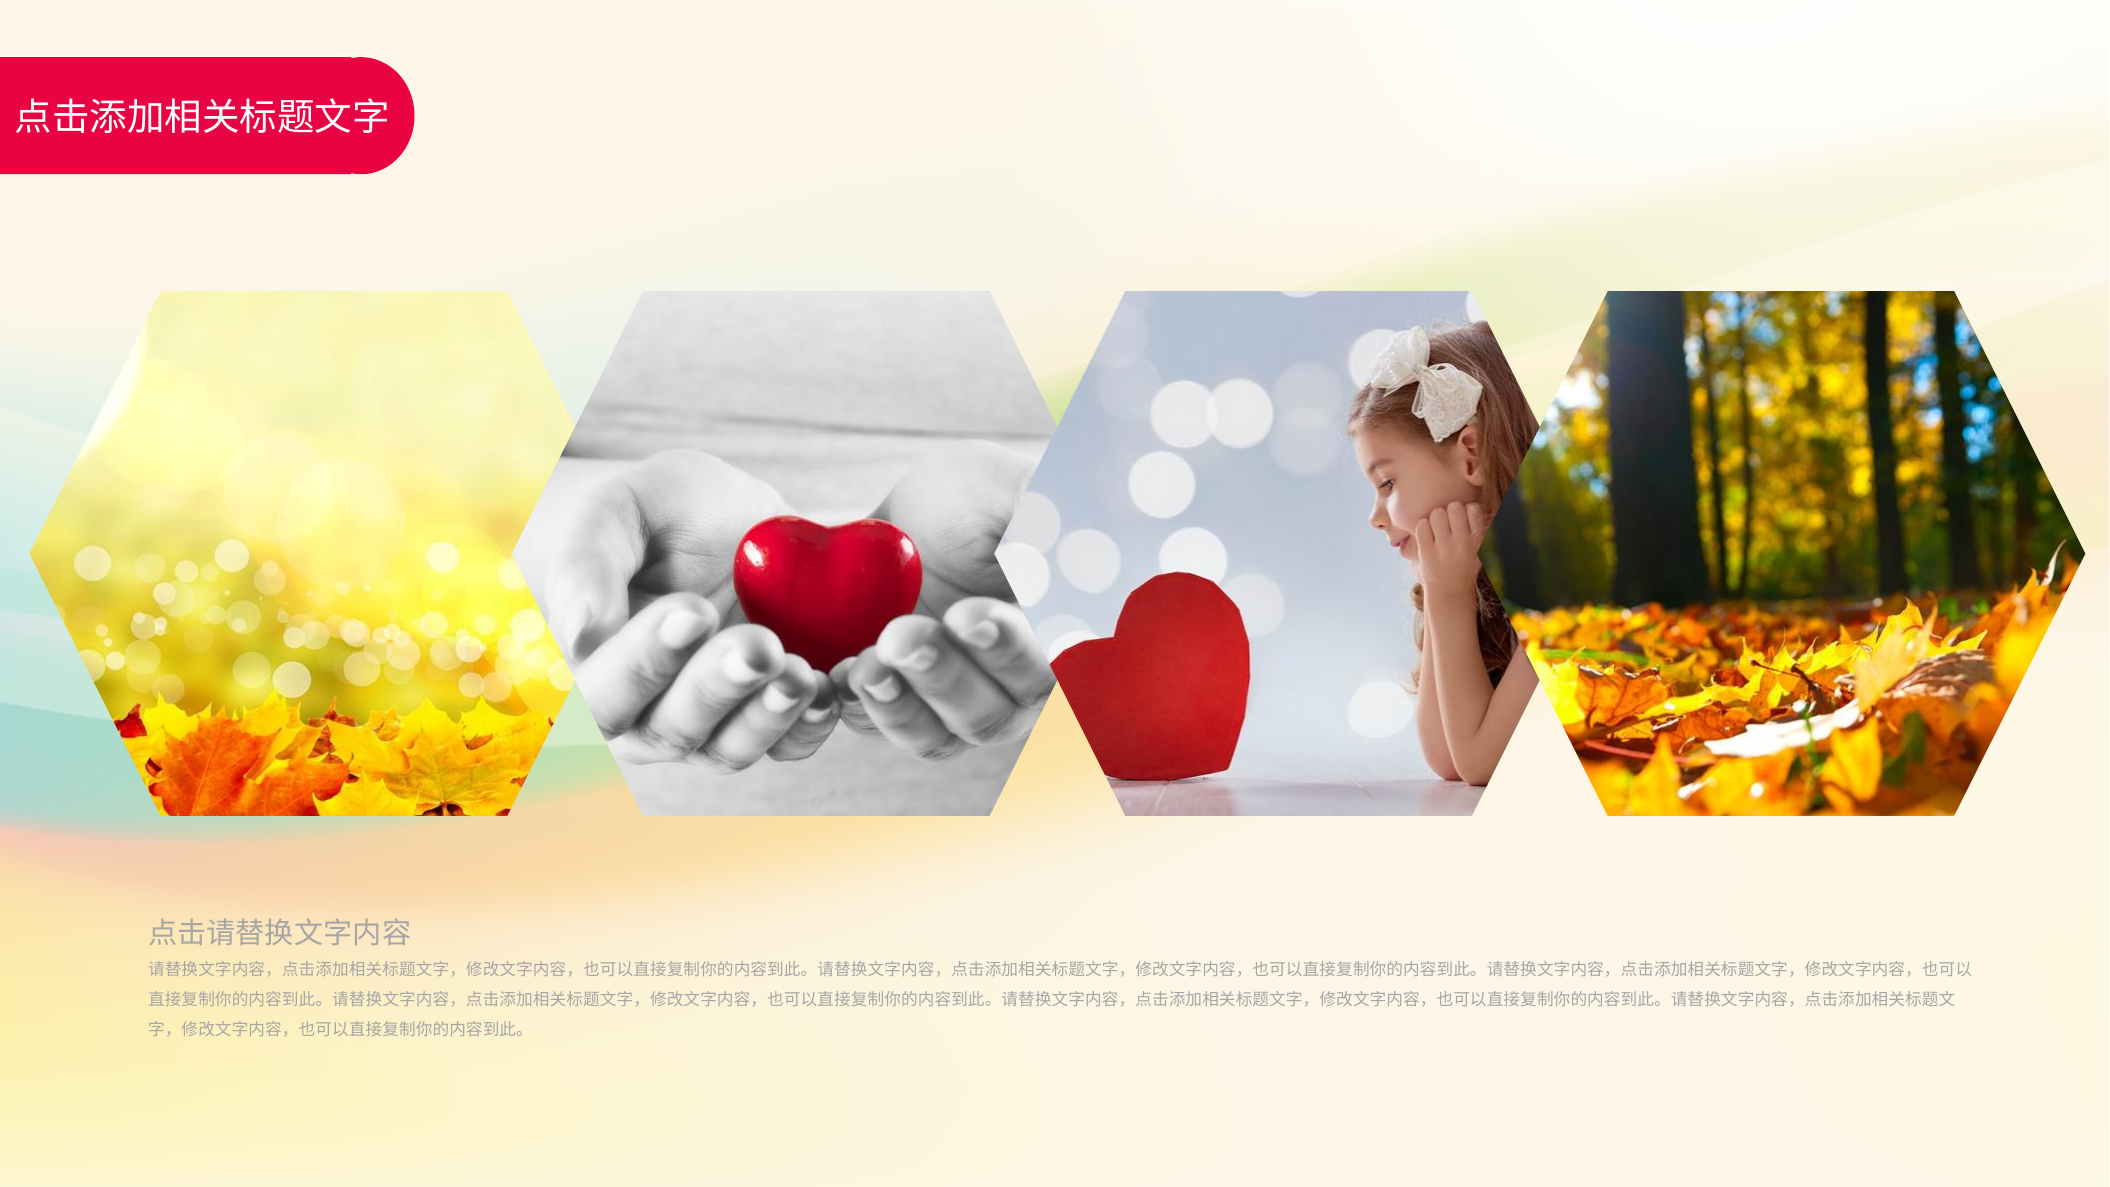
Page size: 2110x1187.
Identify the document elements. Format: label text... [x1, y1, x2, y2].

text_box [1475, 290, 2087, 817]
text_box [28, 290, 575, 817]
text_box 点击添加相关标题文字 [0, 85, 415, 146]
text_box 点击请替换文字内容 请替换文字内容，点击添加相关标题文字，修改文字内容，也可以直接复制你的内容到此。请替换文字内容，点击添加相关标题文字，修改文字内容，也可以直接复制你的内容到此。请替换文字内容，点击添加相关标题文字，修改文字内容，也可以直接复制你的内容到此。请替换文字内容，点击添加相关标题文字，修改文字内容，也可以直接复制你的内容到此。请替换文字内容，点击添加相关标题文字，修改文字内容，也可以直接复制你的内容到此。请替换文字内容，点击添加相关标题文字，修改文字内容，也可以直接复制你的内容到此。 [133, 889, 1993, 1047]
text_box [993, 290, 1540, 817]
text_box [510, 290, 1057, 817]
picture [0, 0, 2110, 1187]
